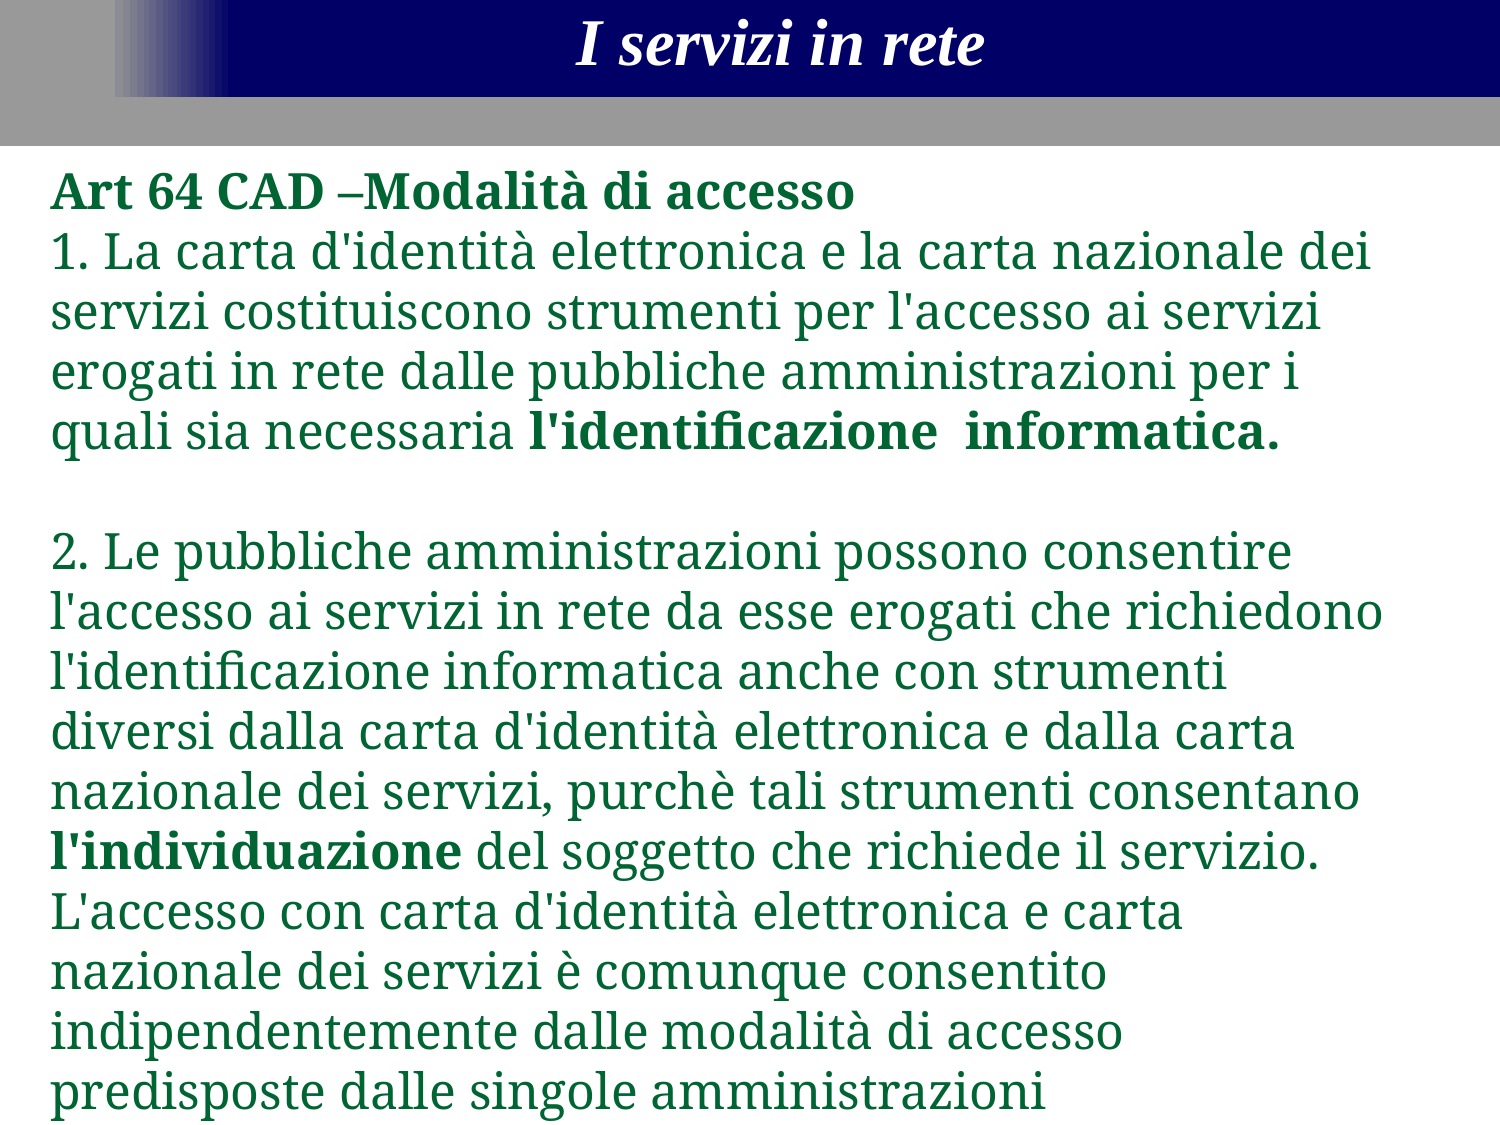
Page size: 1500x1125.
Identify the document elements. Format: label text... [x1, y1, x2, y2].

text_box Art 64 CAD –Modalità di accesso 1. La carta d'identità elettronica e la carta nazionale dei servizi costituiscono strumenti per l'accesso ai servizi erogati in rete dalle pubbliche amministrazioni per i quali sia necessaria l'identificazione informatica. 2. Le pubbliche amministrazioni possono consentire l'accesso ai servizi in rete da esse erogati che richiedono l'identificazione informatica anche con strumenti diversi dalla carta d'identità elettronica e dalla carta nazionale dei servizi, purchè tali strumenti consentano l'individuazione del soggetto che richiede il servizio. L'accesso con carta d'identità elettronica e carta nazionale dei servizi è comunque consentito indipendentemente dalle modalità di accesso predisposte dalle singole amministrazioni [35, 152, 1407, 1125]
picture [0, 0, 1500, 1125]
text_box I servizi in rete [93, 0, 1500, 129]
